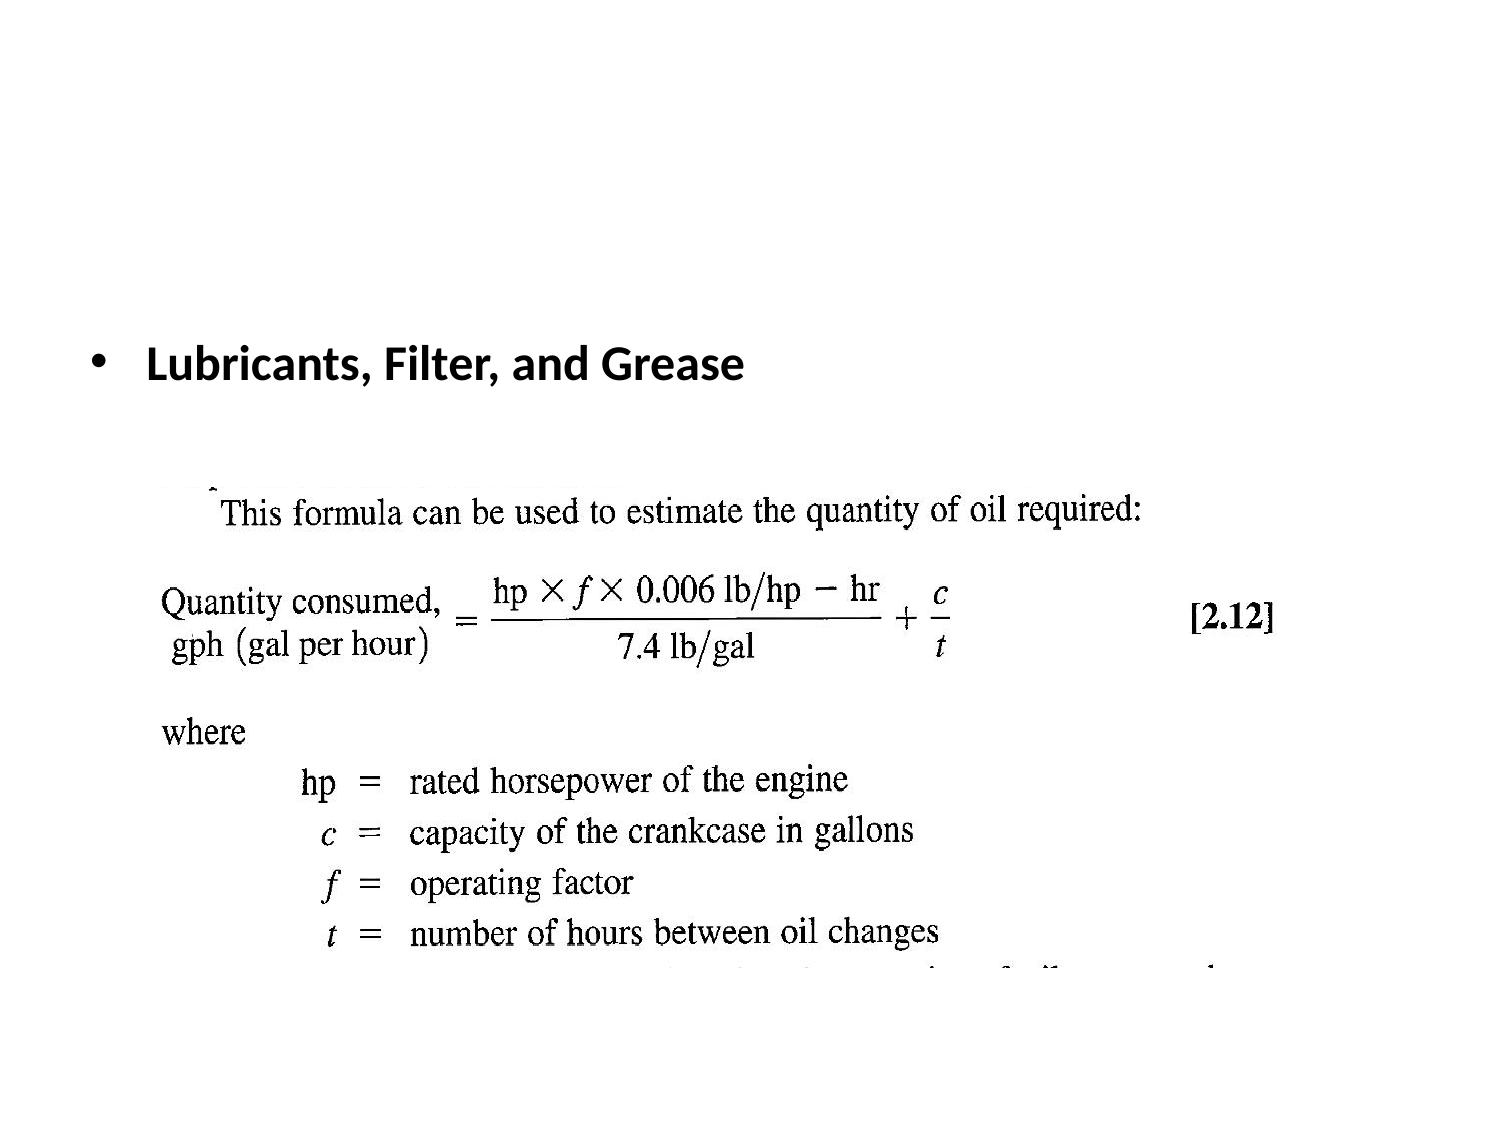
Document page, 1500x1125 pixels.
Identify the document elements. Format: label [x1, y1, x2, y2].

picture [124, 487, 1326, 968]
